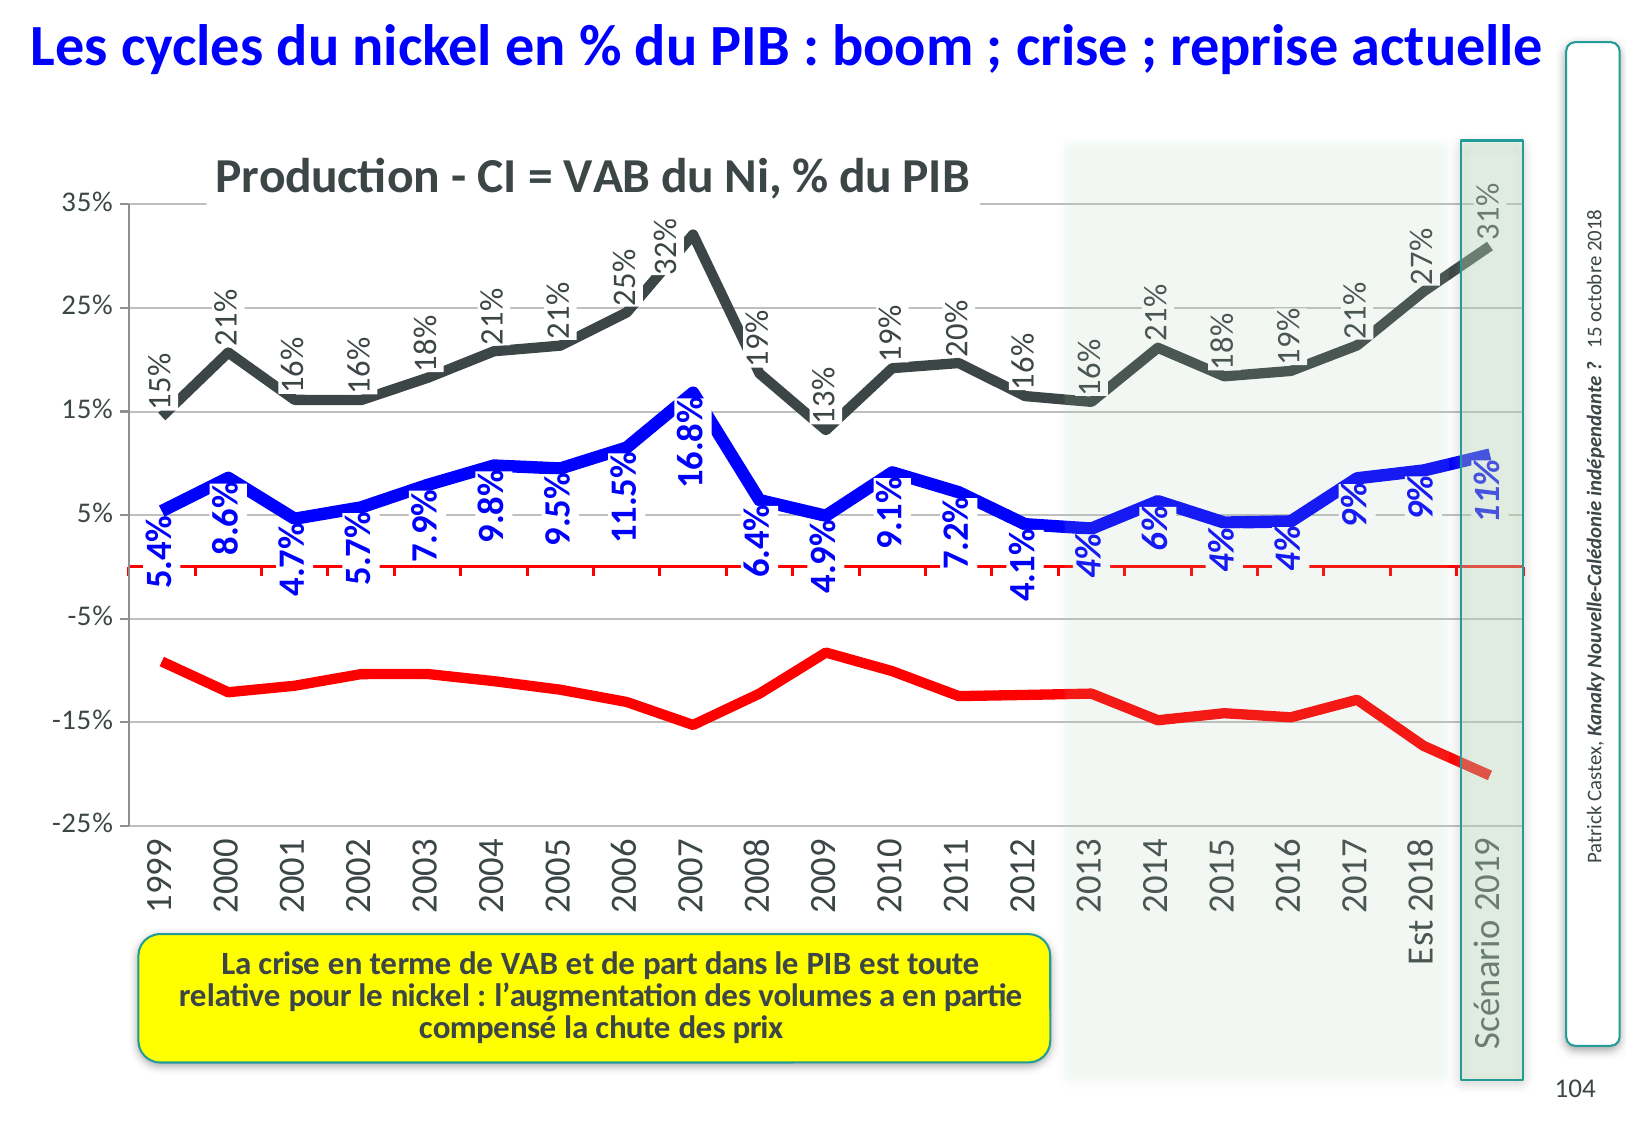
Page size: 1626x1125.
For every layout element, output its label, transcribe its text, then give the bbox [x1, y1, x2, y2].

chart [51, 132, 1535, 1096]
title Les cycles du nickel en % du PIB : boom ; crise ; reprise actuelle [16, 0, 1589, 98]
